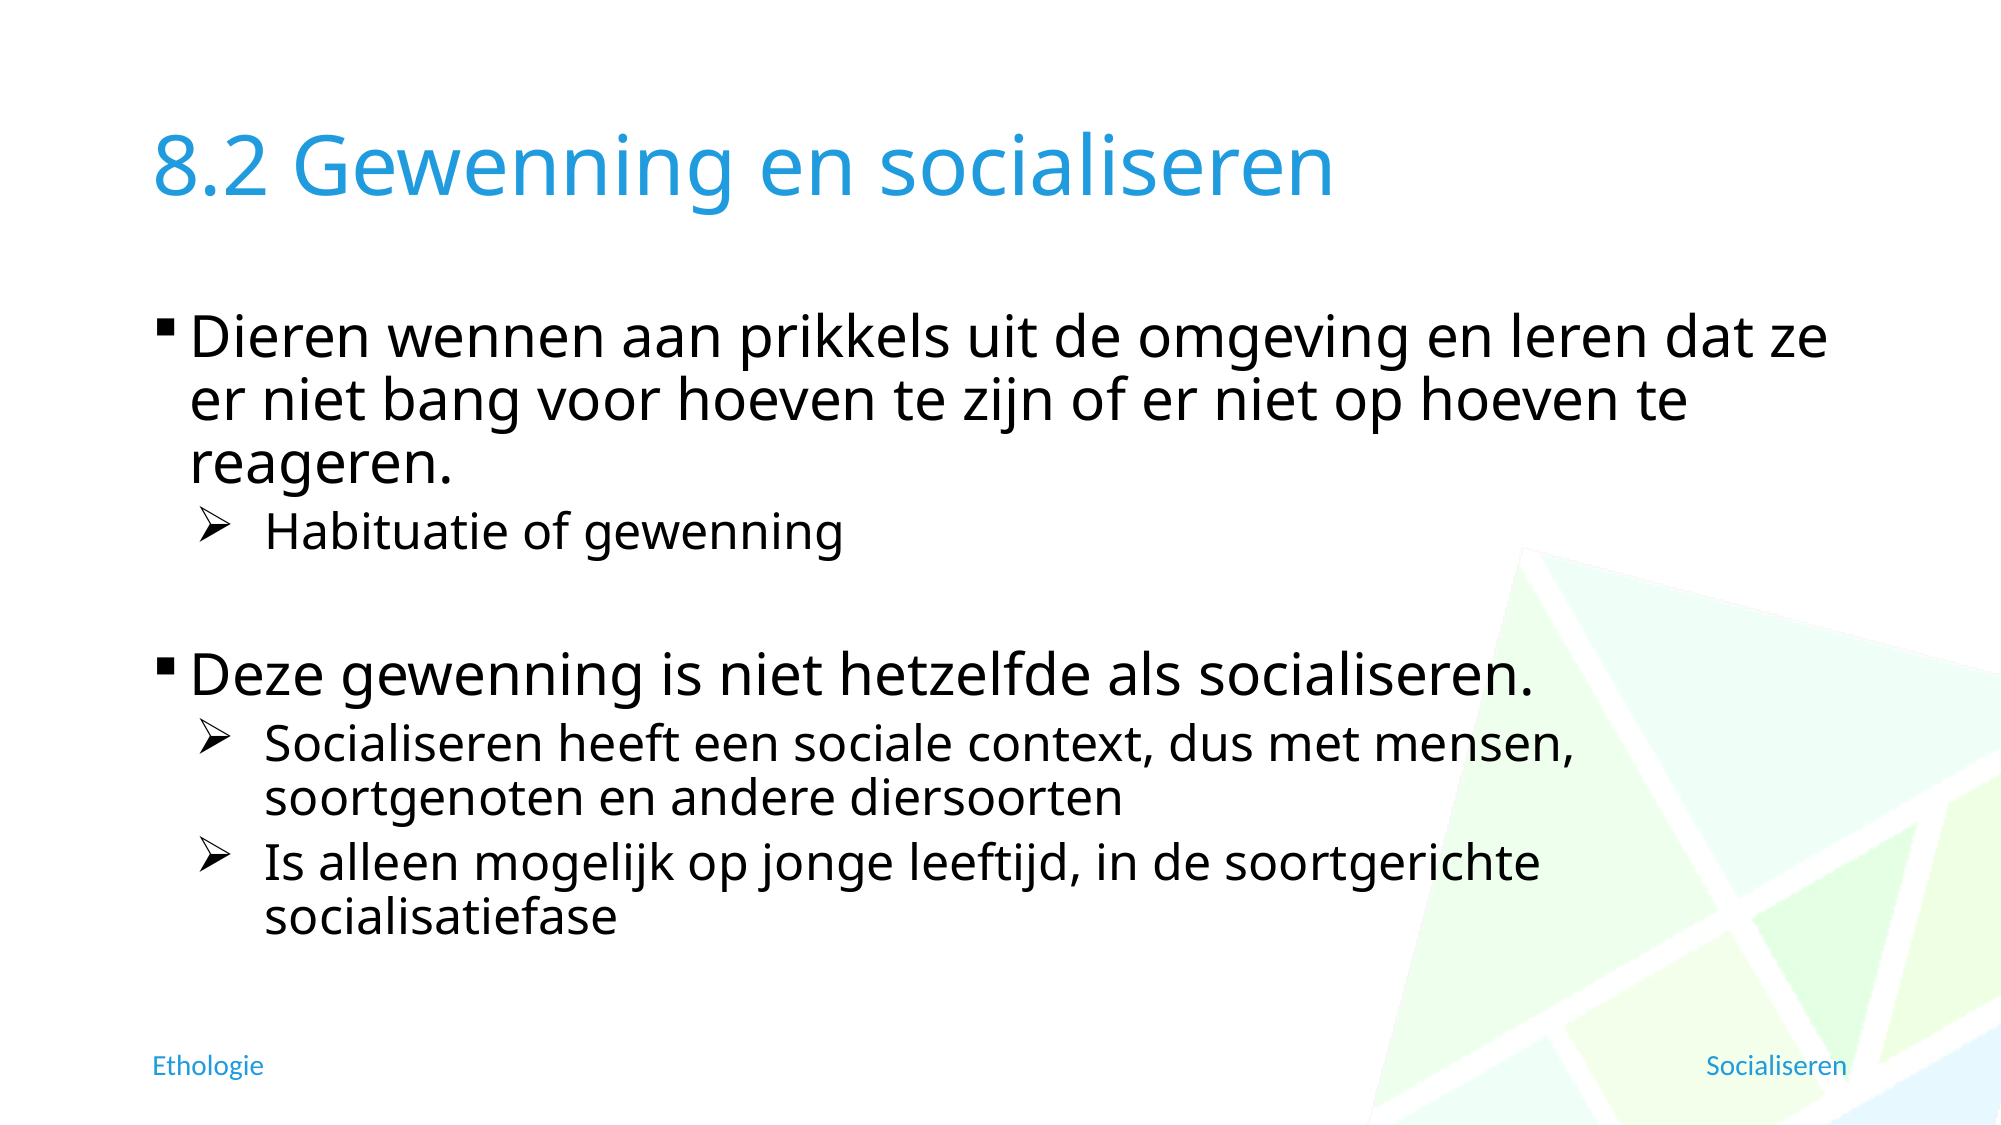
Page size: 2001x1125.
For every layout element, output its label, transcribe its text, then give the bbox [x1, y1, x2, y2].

title 8.2 Gewenning en socialiseren [137, 59, 1863, 278]
list Ethologie [137, 1042, 588, 1103]
list Dieren wennen aan prikkels uit de omgeving en leren dat ze er niet bang voor hoeven te zijn of er niet op hoeven te reageren. Habituatie of gewenning Deze gewenning is niet hetzelfde als socialiseren. Socialiseren heeft een sociale context, dus met mensen, soortgenoten en andere diersoorten Is alleen mogelijk op jonge leeftijd, in de soortgerichte socialisatiefase [137, 299, 1863, 1014]
list Socialiseren [1412, 1042, 1863, 1103]
